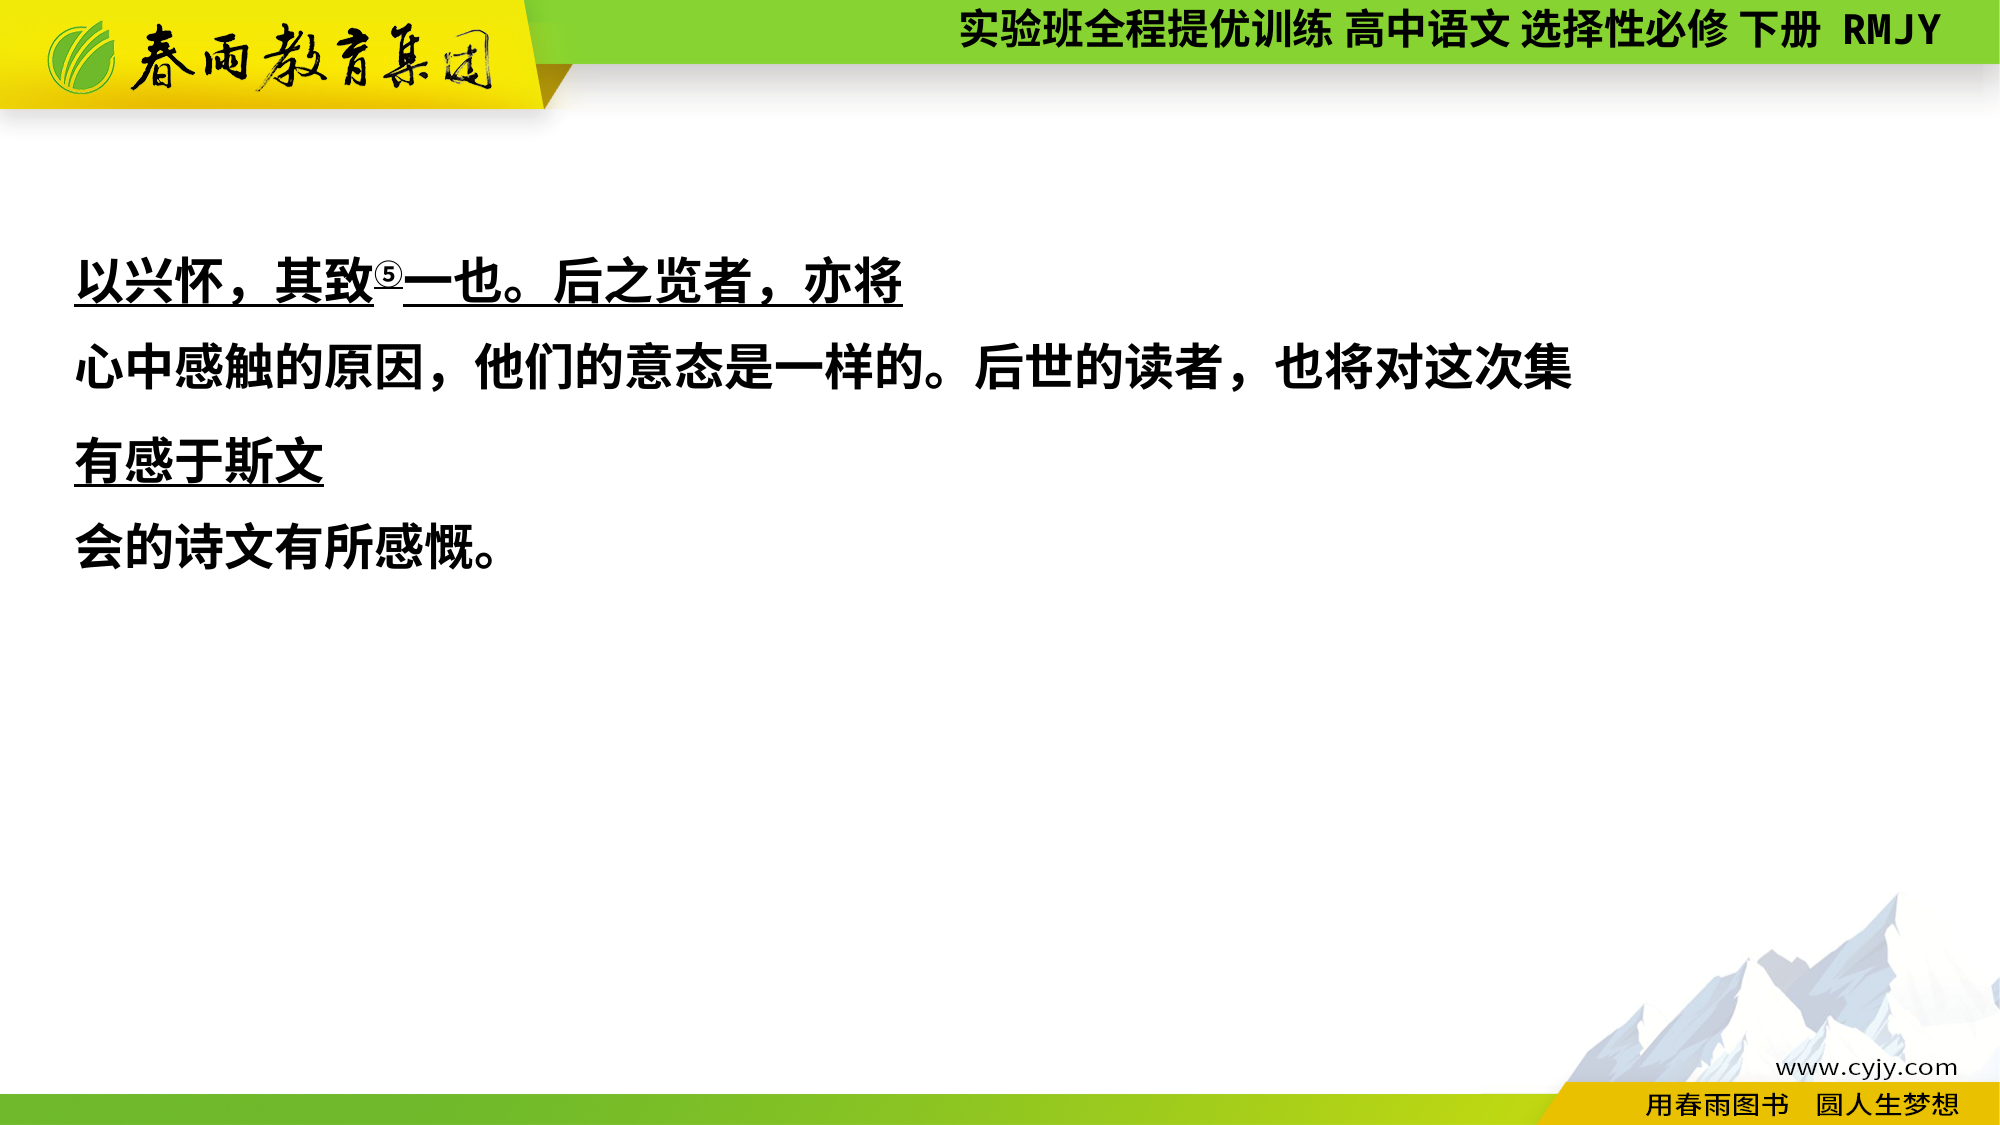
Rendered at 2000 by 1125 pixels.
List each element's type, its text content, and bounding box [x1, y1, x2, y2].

text_box 心中感触的原因，他们的意态是一样的。后世的读者，也将对这次集 会的诗文有所感慨。 [59, 297, 1944, 583]
picture [0, 0, 2000, 1125]
